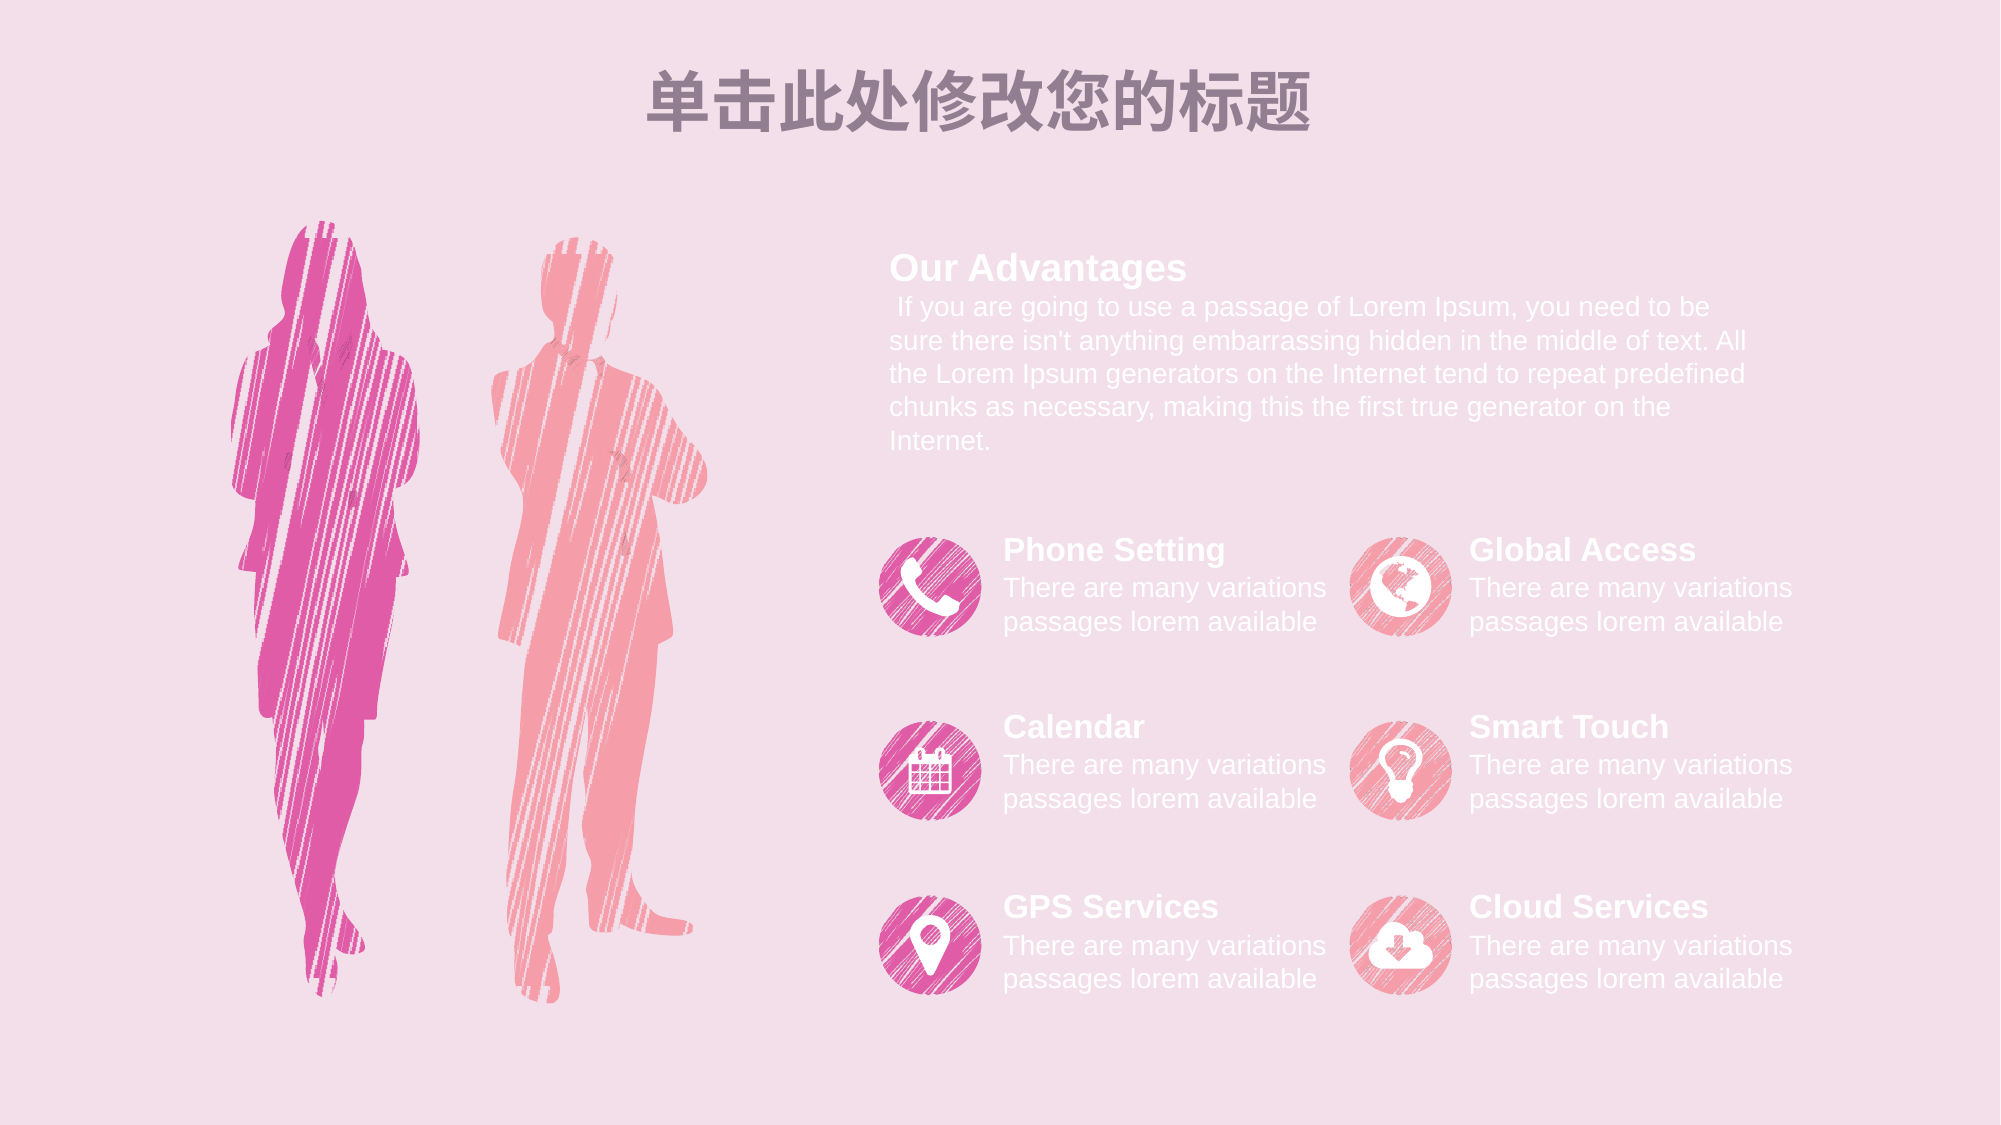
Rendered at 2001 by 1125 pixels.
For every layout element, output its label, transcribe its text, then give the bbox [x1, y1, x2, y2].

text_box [878, 895, 982, 996]
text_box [1349, 895, 1453, 996]
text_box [1349, 536, 1453, 637]
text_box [878, 720, 982, 821]
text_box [1002, 885, 1341, 996]
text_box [487, 236, 711, 1004]
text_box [1468, 704, 1807, 815]
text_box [878, 536, 982, 637]
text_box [1468, 527, 1807, 638]
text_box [1002, 527, 1350, 638]
text_box 单击此处修改您的标题 [573, 52, 1384, 148]
text_box Our Advantages If you are going to use a passage of Lorem Ipsum, you need to be sure there isn't anything embarrassing hidden in the middle of text. All the Lorem Ipsum generators on the Internet tend to repeat predefined chunks as necessary, making this the first true generator on the Internet. [874, 234, 1769, 464]
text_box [229, 219, 421, 997]
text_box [1349, 720, 1453, 821]
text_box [1002, 704, 1341, 815]
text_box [1468, 885, 1807, 996]
